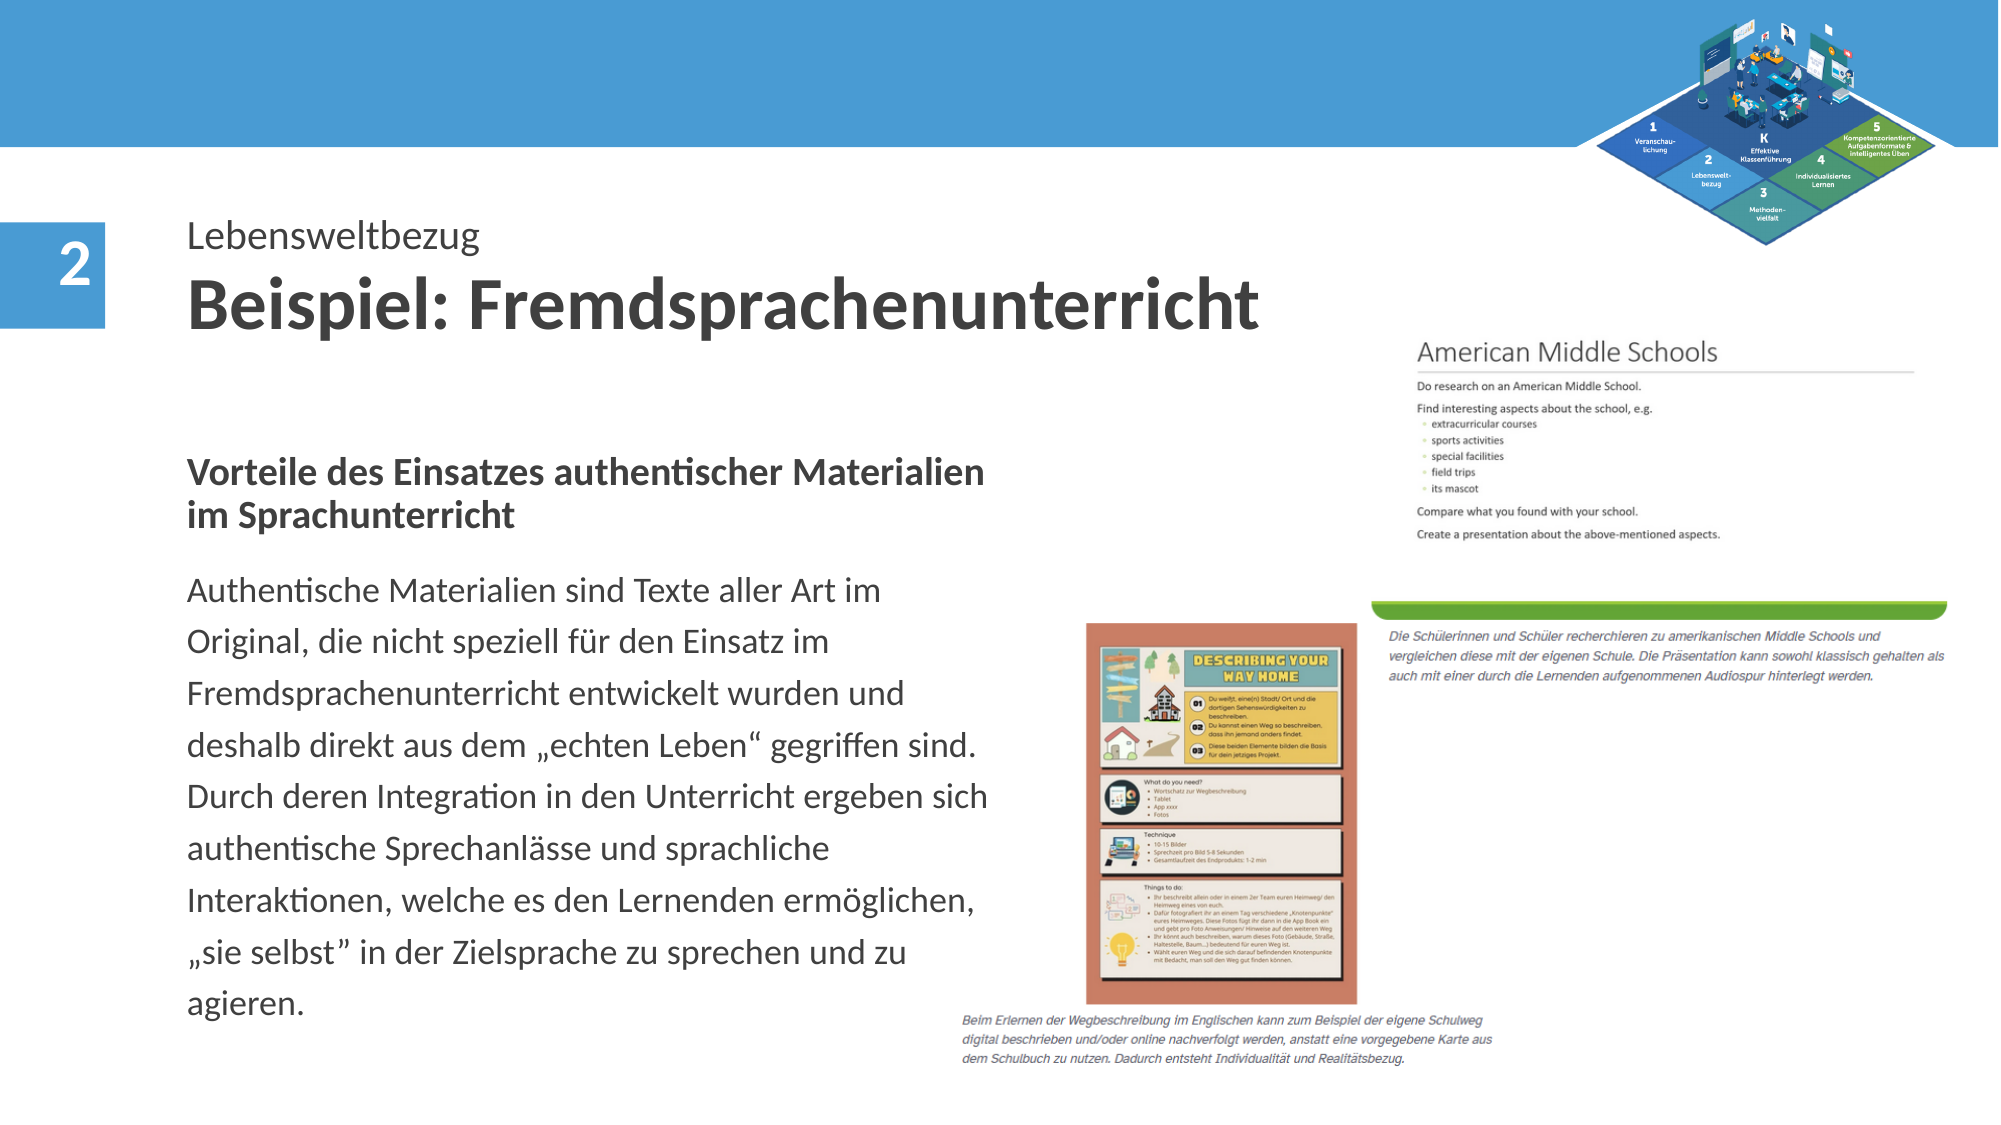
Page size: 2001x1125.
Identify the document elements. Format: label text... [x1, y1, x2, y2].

list Lebensweltbezug [171, 183, 1663, 267]
list Beispiel: Fremdsprachenunterricht [172, 259, 1664, 354]
picture [941, 317, 1967, 1070]
list Vorteile des Einsatzes authentischer Materialien im Sprachunterricht Authentische Materialien sind Texte aller Art im Original, die nicht speziell für den Einsatz im Fremdsprachenunterricht entwickelt wurden und deshalb direkt aus dem „echten Leben“ gegriffen sind. Durch deren Integration in den Unterricht ergeben sich authentische Sprechanlässe und sprachliche Interaktionen, welche es den Lernenden ermöglichen, „sie selbst” in der Zielsprache zu sprechen und zu agieren. [171, 443, 1029, 1036]
picture [1589, 12, 1942, 249]
